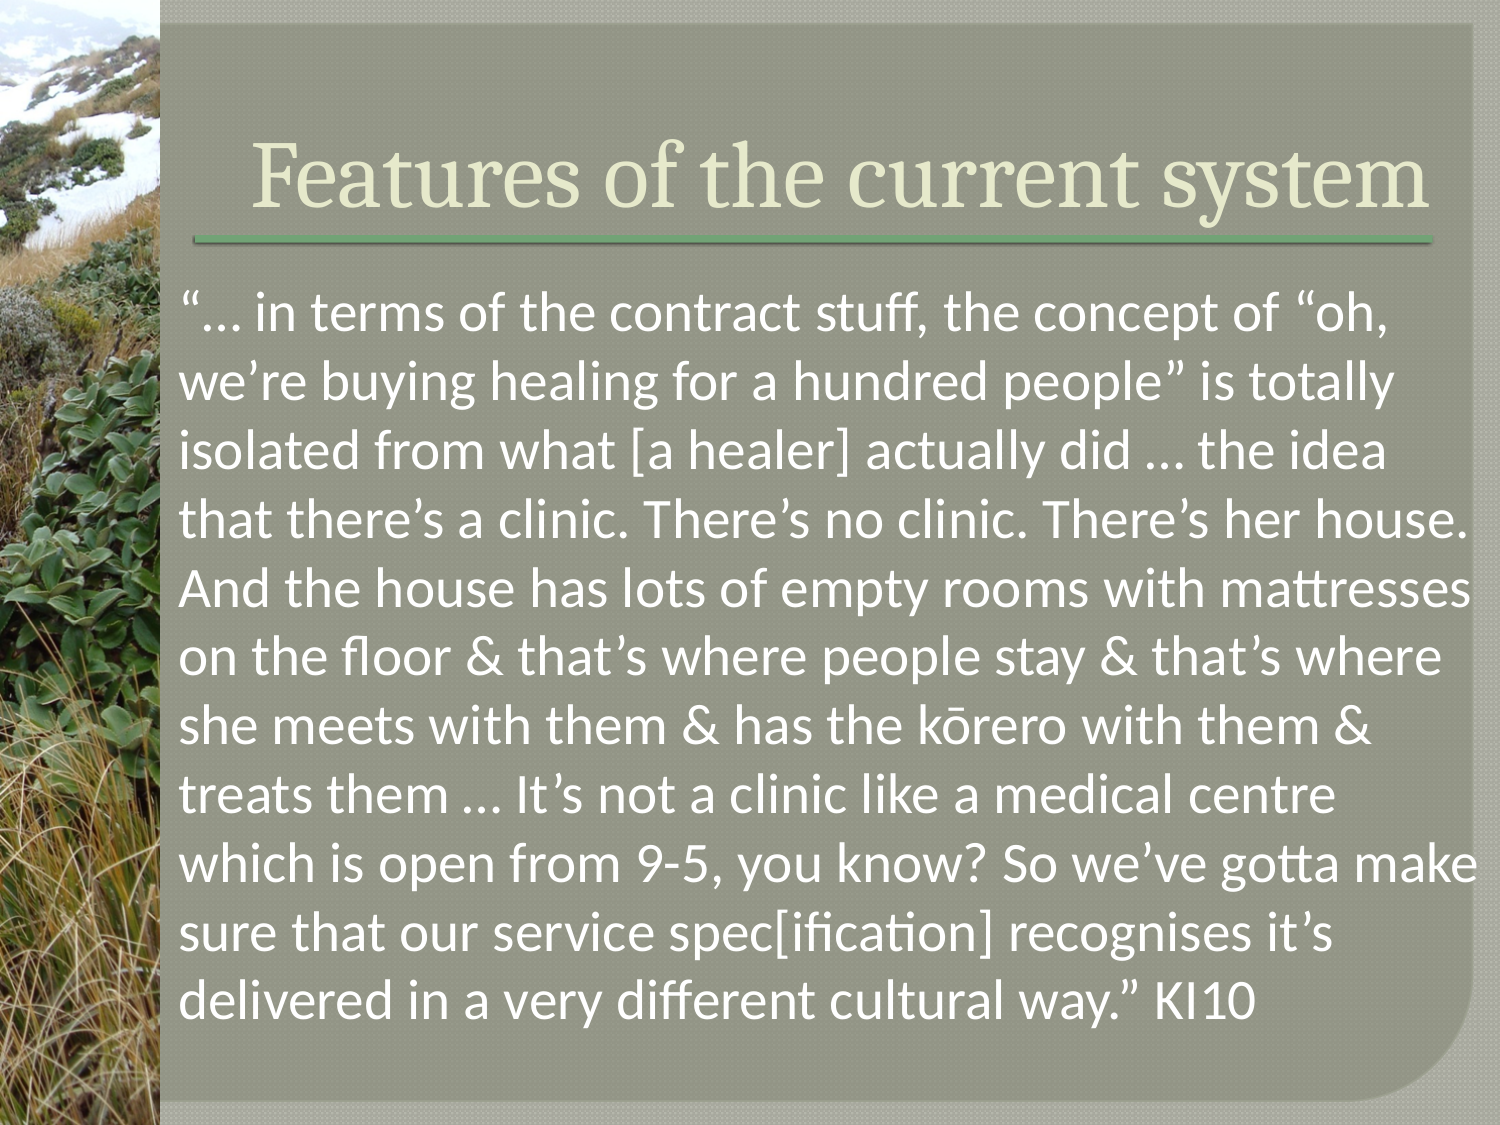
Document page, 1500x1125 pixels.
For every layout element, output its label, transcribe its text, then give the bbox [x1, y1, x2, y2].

title Features of the current system [180, 46, 1447, 234]
picture [0, 0, 160, 1125]
list “… in terms of the contract stuff, the concept of “oh, we’re buying healing for a hundred people” is totally isolated from what [a healer] actually did … the idea that there’s a clinic. There’s no clinic. There’s her house. And the house has lots of empty rooms with mattresses on the floor & that’s where people stay & that’s where she meets with them & has the kōrero with them & treats them … It’s not a clinic like a medical centre which is open from 9-5, you know? So we’ve gotta make sure that our service spec[ification] recognises it’s delivered in a very different cultural way.” KI10 [163, 267, 1500, 1102]
